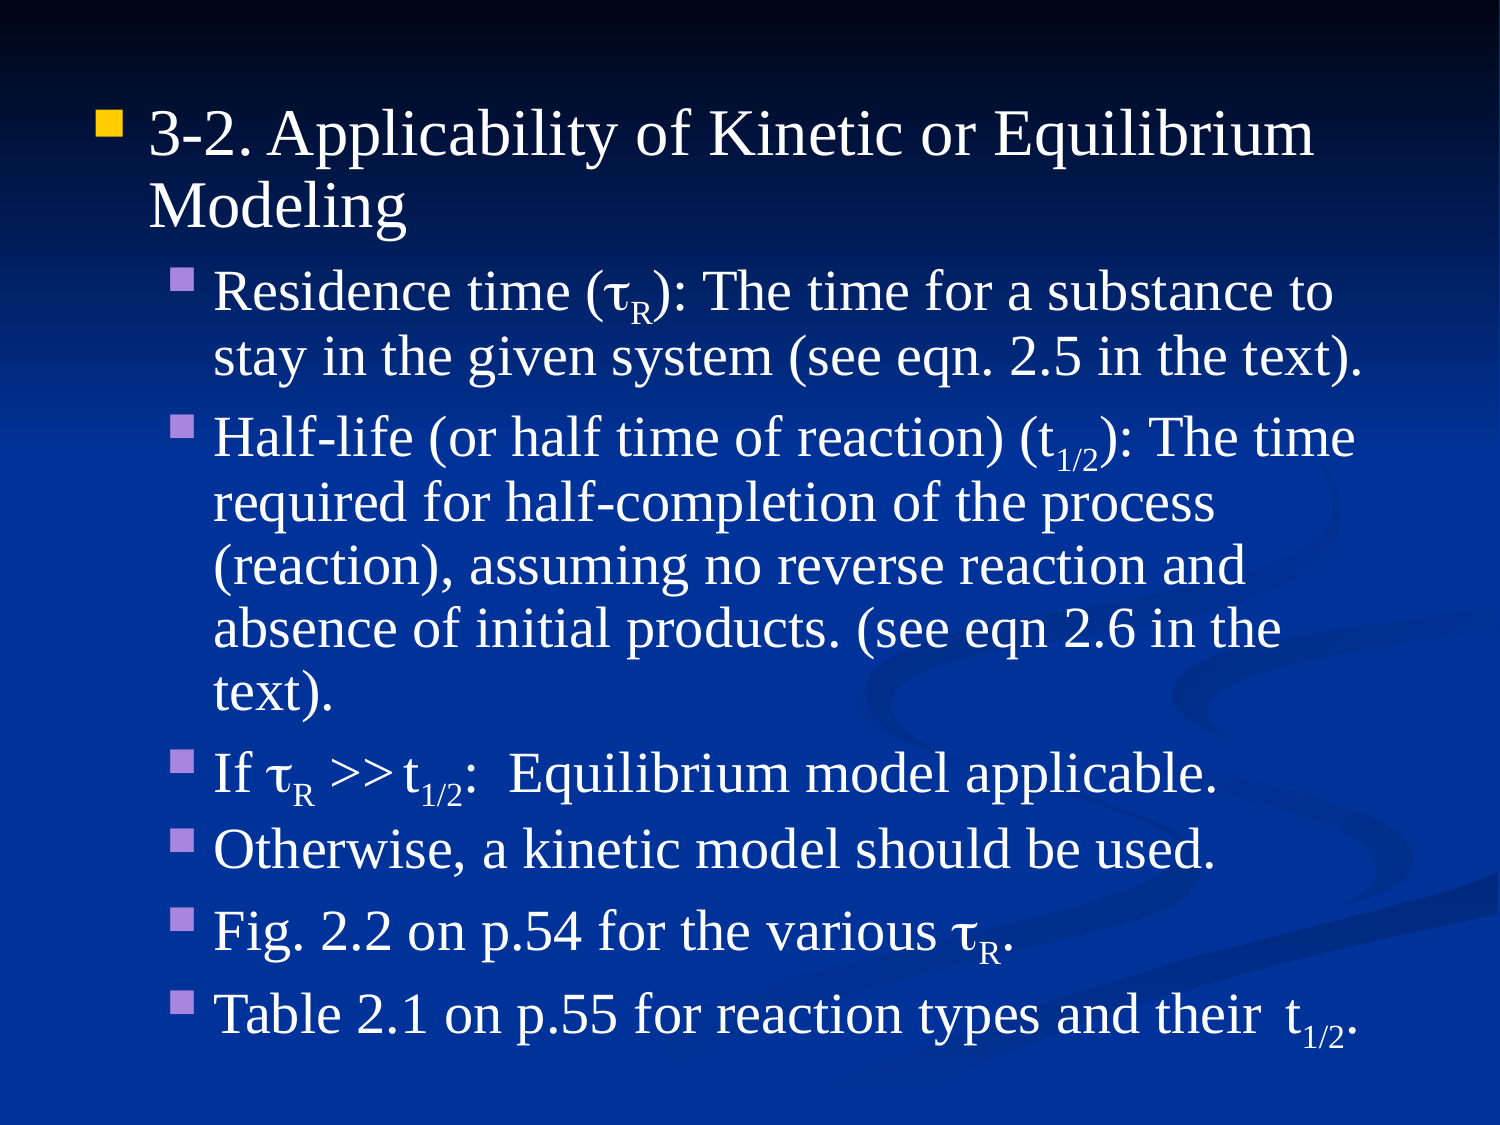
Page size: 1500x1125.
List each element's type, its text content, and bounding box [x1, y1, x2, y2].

list 3-2. Applicability of Kinetic or Equilibrium Modeling Residence time (tR): The time for a substance to stay in the given system (see eqn. 2.5 in the text). Half-life (or half time of reaction) (t1/2): The time required for half-completion of the process (reaction), assuming no reverse reaction and absence of initial products. (see eqn 2.6 in the text). If tR >> t1/2: Equilibrium model applicable. Otherwise, a kinetic model should be used. Fig. 2.2 on p.54 for the various tR. Table 2.1 on p.55 for reaction types and their t1/2. [76, 89, 1428, 1036]
